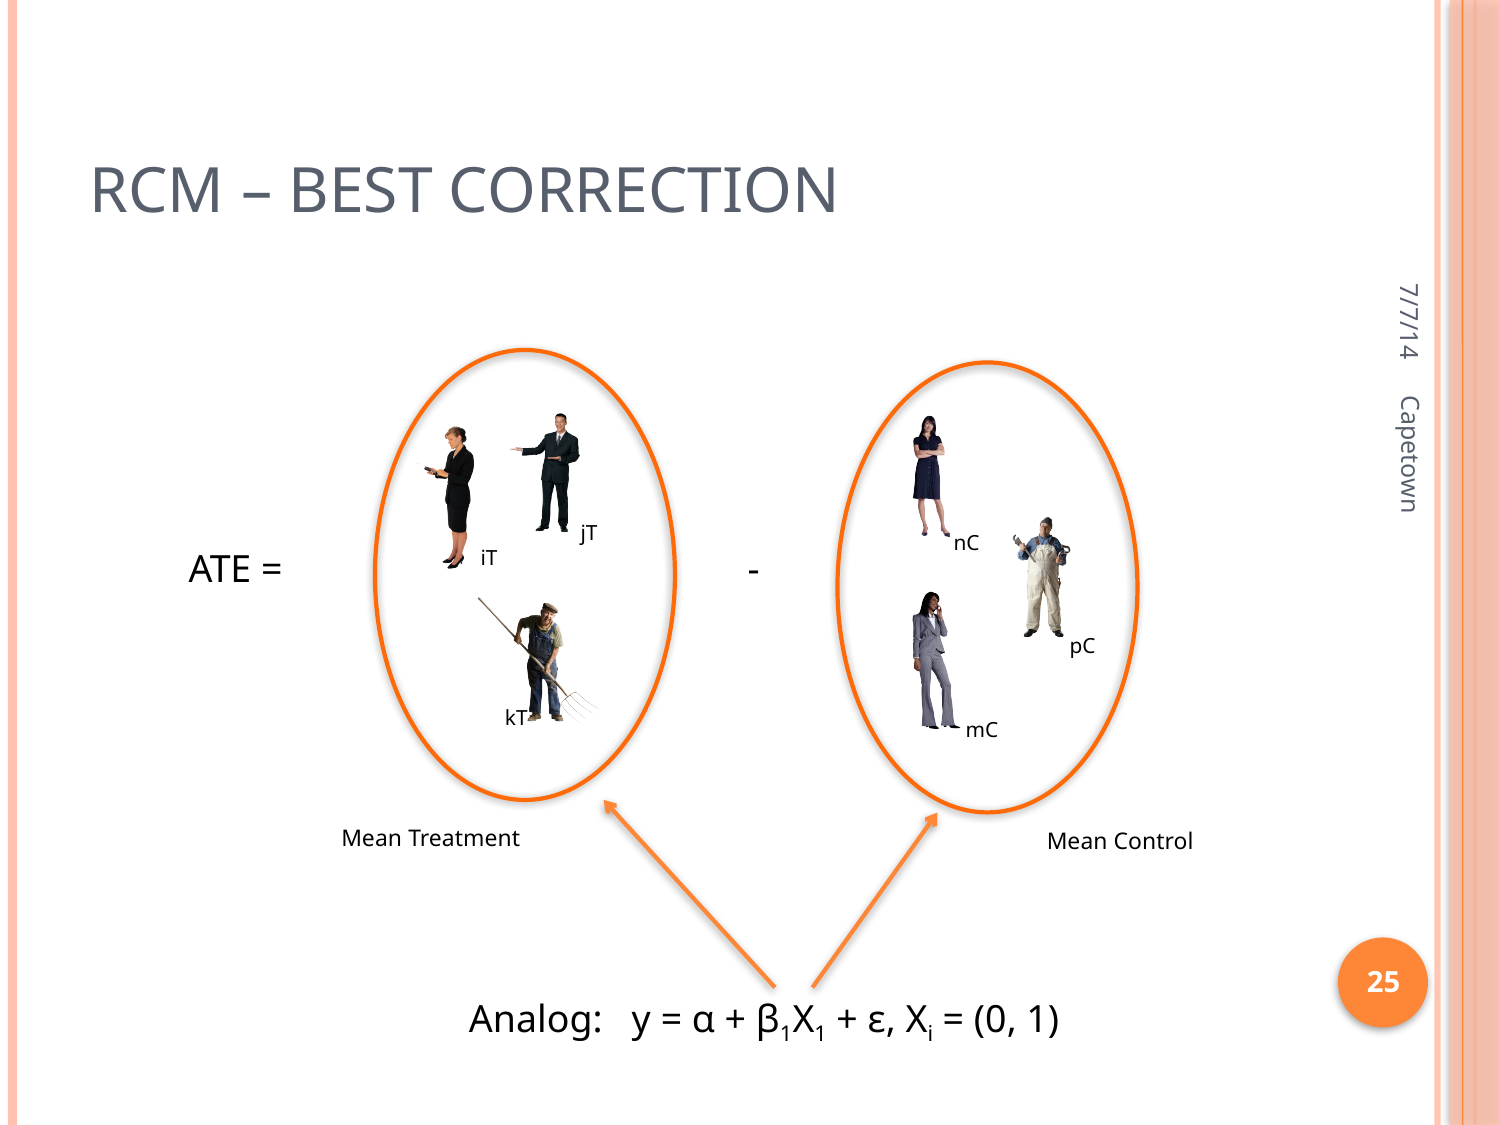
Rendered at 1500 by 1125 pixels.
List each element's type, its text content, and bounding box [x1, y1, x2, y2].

text_box - [732, 537, 775, 598]
text_box [373, 348, 676, 801]
title RCM – Best Correction [75, 45, 1300, 233]
picture [910, 414, 951, 538]
text_box Mean Treatment [326, 816, 536, 859]
slide_number 25 [1333, 940, 1434, 1027]
footer Capetown [1379, 380, 1440, 906]
text_box [836, 361, 1139, 814]
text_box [595, 807, 784, 980]
picture [1011, 516, 1072, 638]
picture [473, 594, 605, 726]
text_box Analog: y = α + β1X1 + ε, Xi = (0, 1) [454, 987, 1075, 1054]
text_box ATE = [173, 537, 308, 598]
picture [910, 589, 962, 730]
picture [416, 424, 476, 571]
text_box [786, 836, 963, 964]
text_box Mean Control [1032, 819, 1209, 862]
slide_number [1378, 43, 1442, 374]
picture [508, 411, 581, 533]
